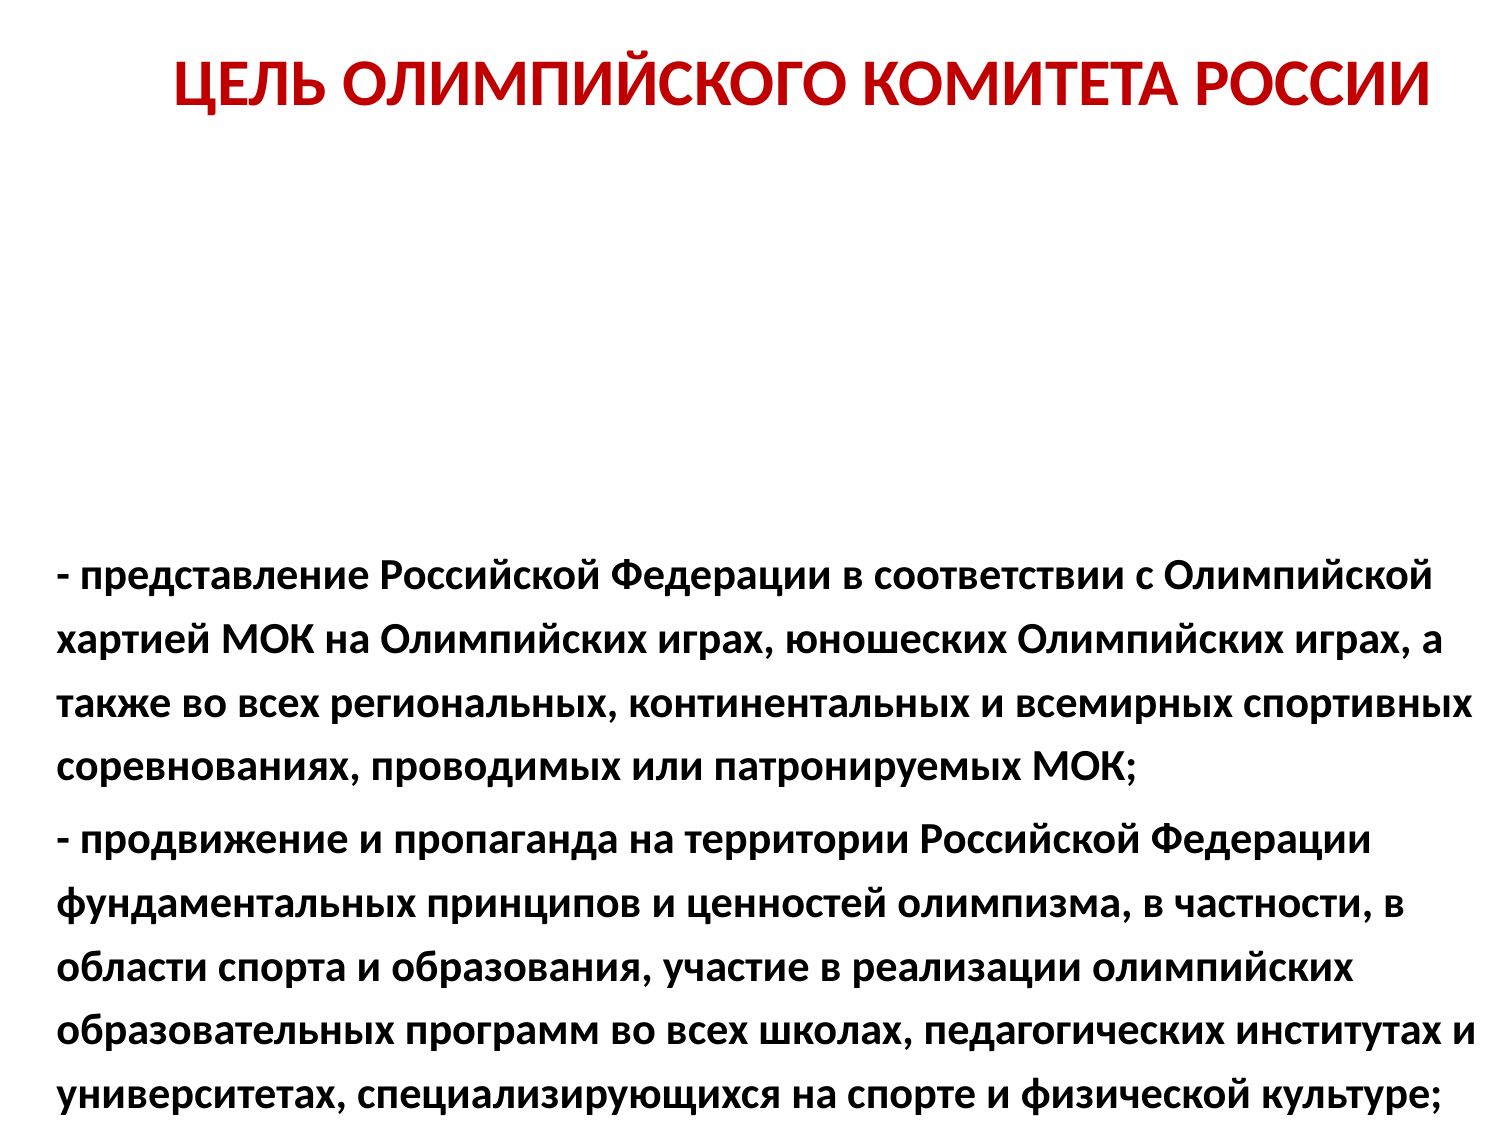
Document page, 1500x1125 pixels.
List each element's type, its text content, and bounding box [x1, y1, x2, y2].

list - представление Российской Федерации в соответствии с Олимпийской хартией МОК на Олимпийских играх, юношеских Олимпийских играх, а также во всех региональных, континентальных и всемирных спортивных соревнованиях, проводимых или патронируемых МОК; - продвижение и пропаганда на территории Российской Федерации фундаментальных принципов и ценностей олимпизма, в частности, в области спорта и образования, участие в реализации олимпийских образовательных программ во всех школах, педагогических институтах и университетах, специализирующихся на спорте и физической культуре; [41, 309, 1500, 1125]
title Цель Олимпийского комитета России [0, 30, 1500, 209]
